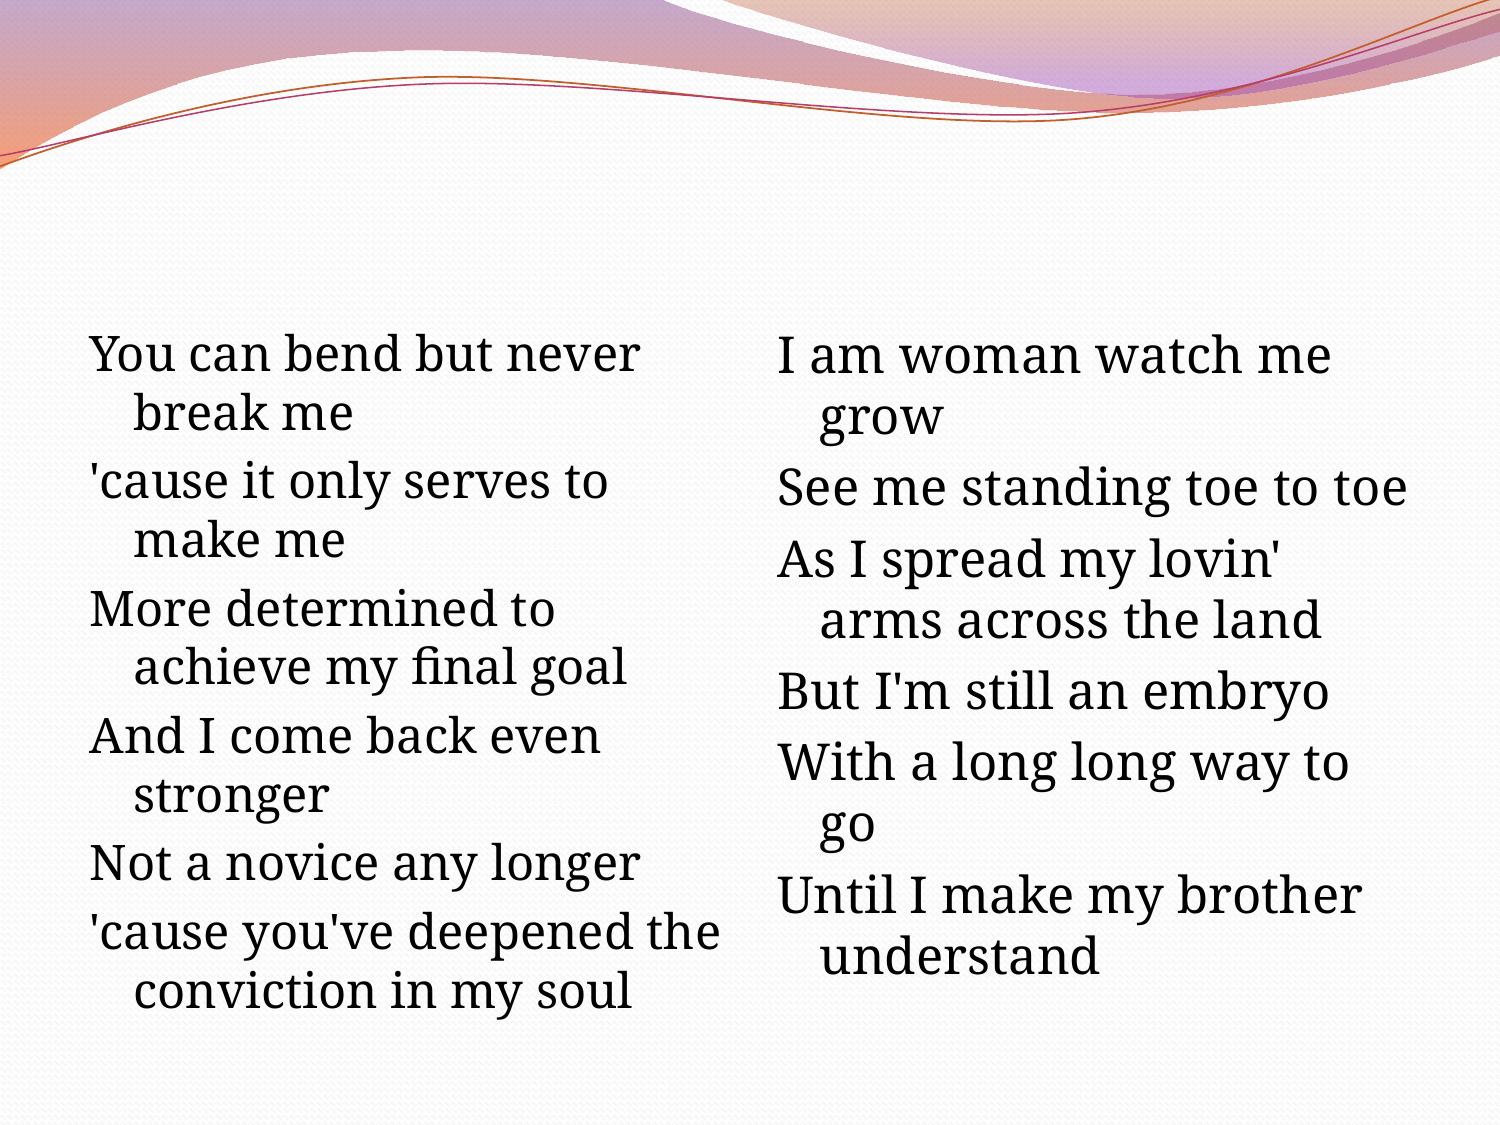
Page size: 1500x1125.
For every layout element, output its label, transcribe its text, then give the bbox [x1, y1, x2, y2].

list I am woman watch me grow See me standing toe to toe As I spread my lovin' arms across the land But I'm still an embryo With a long long way to go Until I make my brother understand [762, 314, 1425, 1043]
list You can bend but never break me 'cause it only serves to make me More determined to achieve my final goal And I come back even stronger Not a novice any longer 'cause you've deepened the conviction in my soul [75, 314, 738, 1043]
